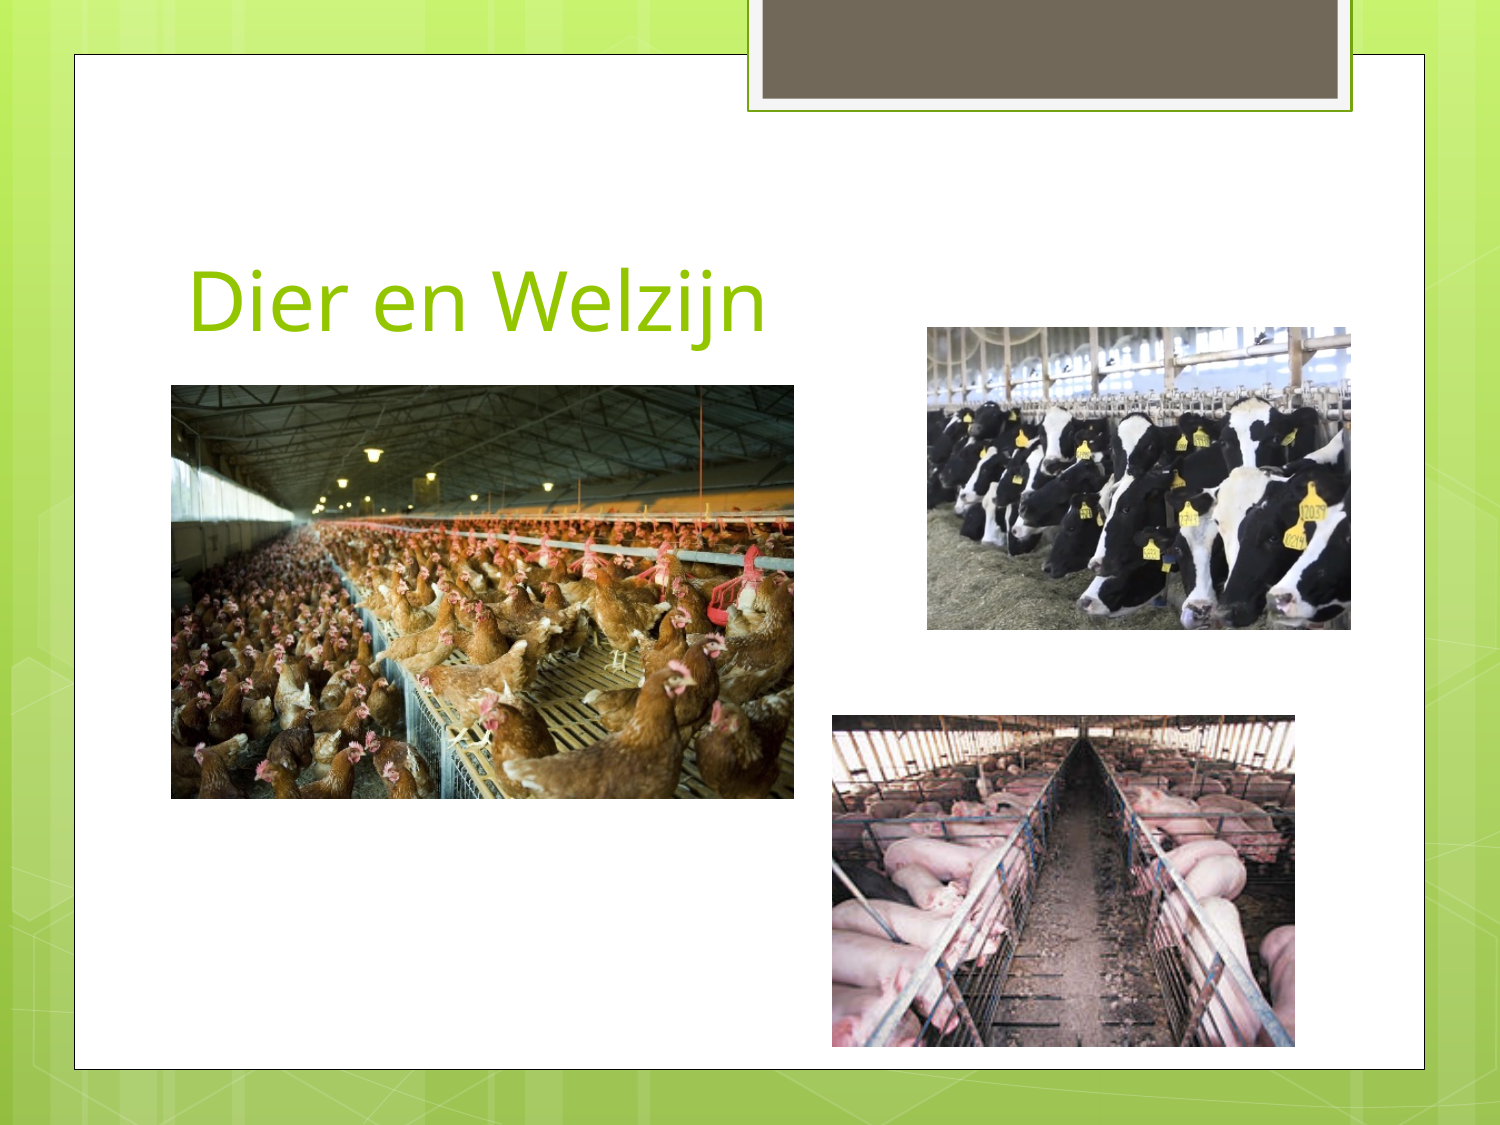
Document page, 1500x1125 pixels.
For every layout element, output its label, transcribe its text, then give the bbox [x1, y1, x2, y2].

picture [832, 715, 1295, 1048]
picture [170, 385, 794, 799]
title Dier en Welzijn [171, 168, 1324, 357]
picture [926, 327, 1351, 630]
